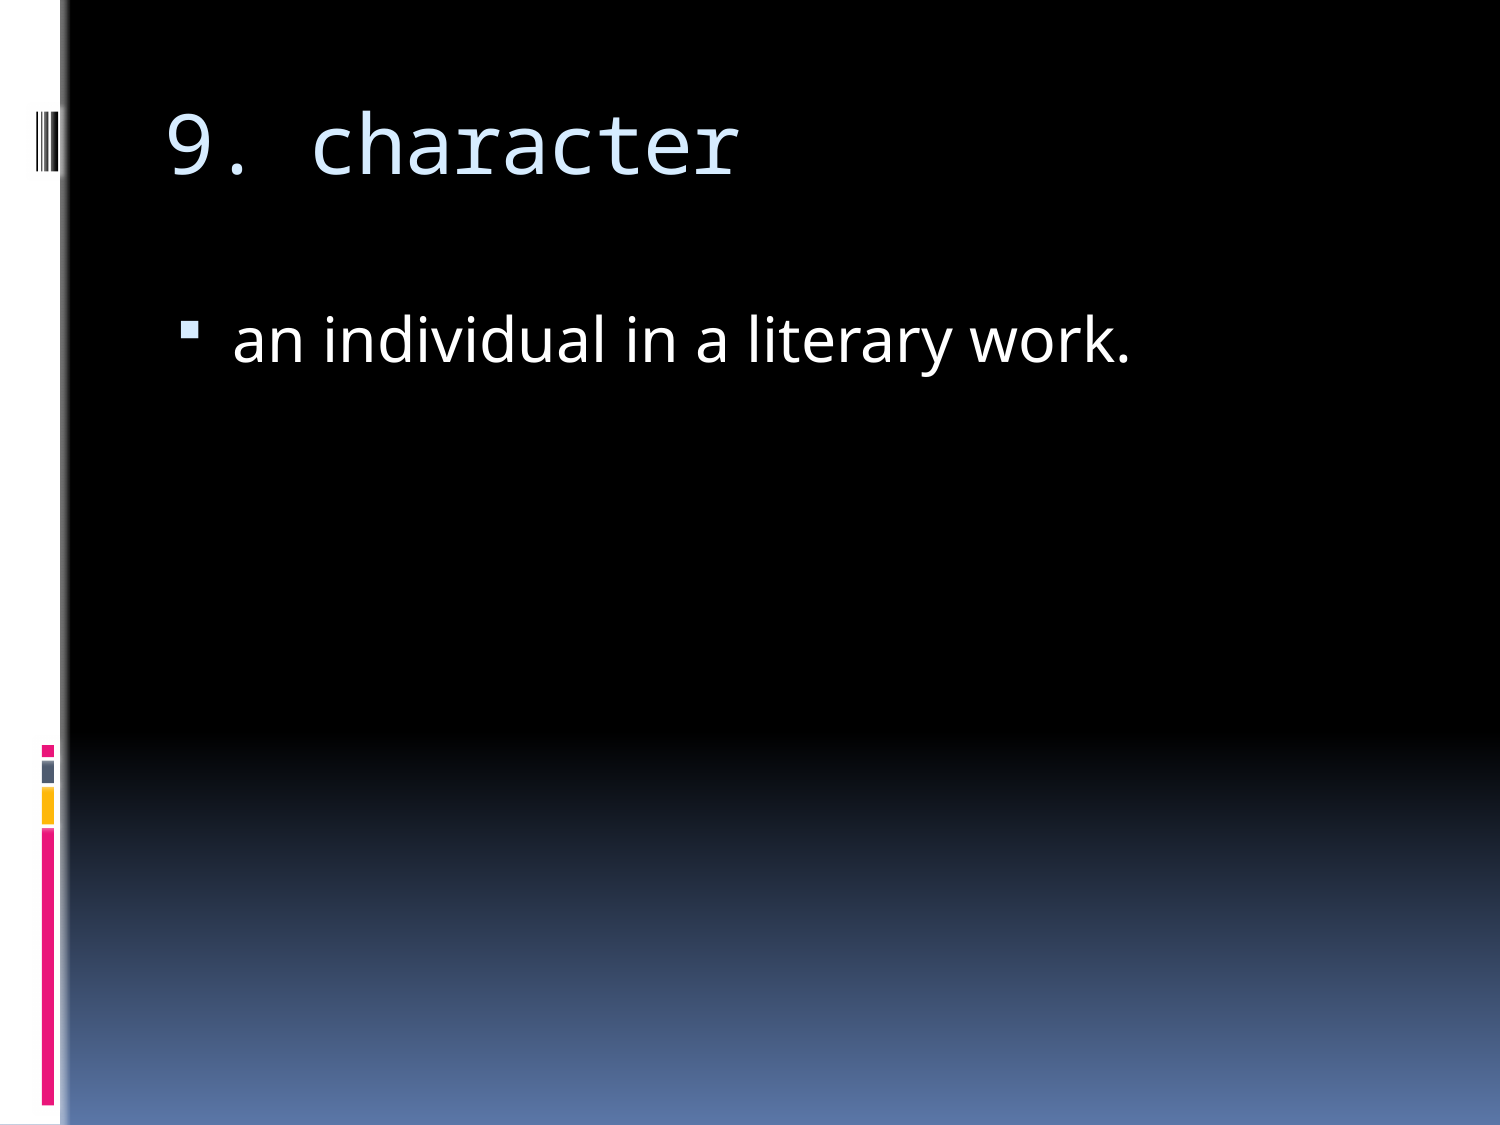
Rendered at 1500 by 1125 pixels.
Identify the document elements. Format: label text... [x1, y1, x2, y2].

list an individual in a literary work. [150, 292, 1425, 1043]
title 9. character [150, 83, 1425, 234]
